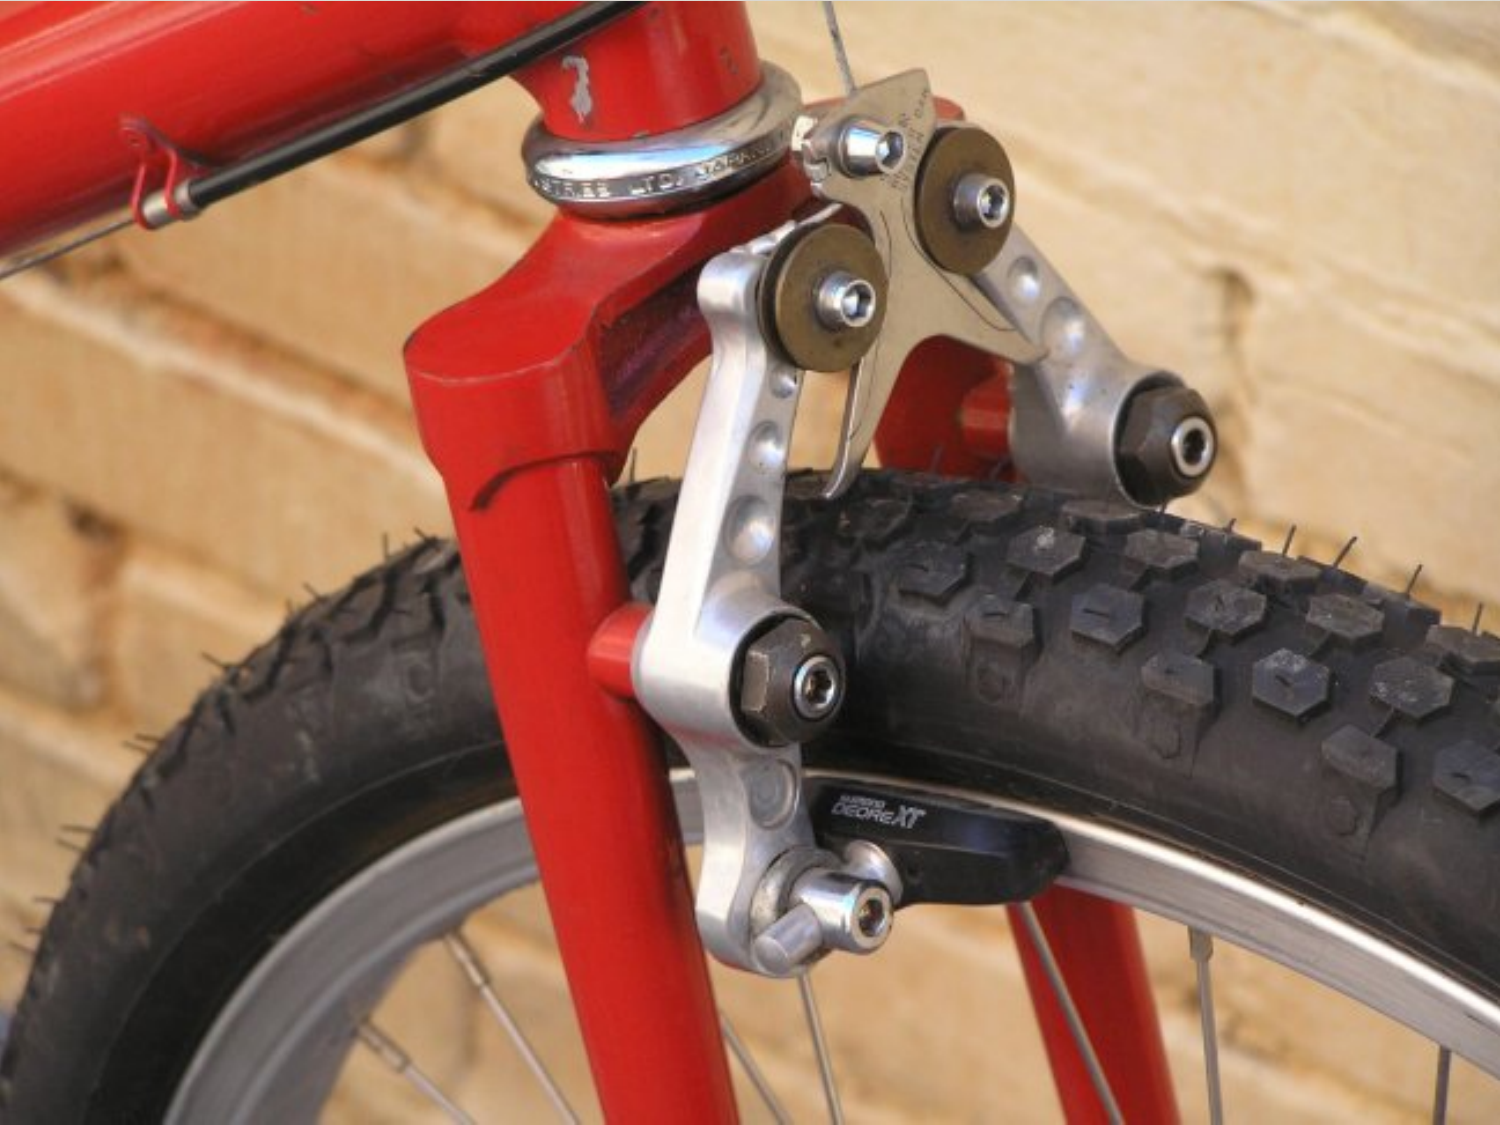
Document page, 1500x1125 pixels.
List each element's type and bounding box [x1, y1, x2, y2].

list [0, 0, 1500, 1125]
